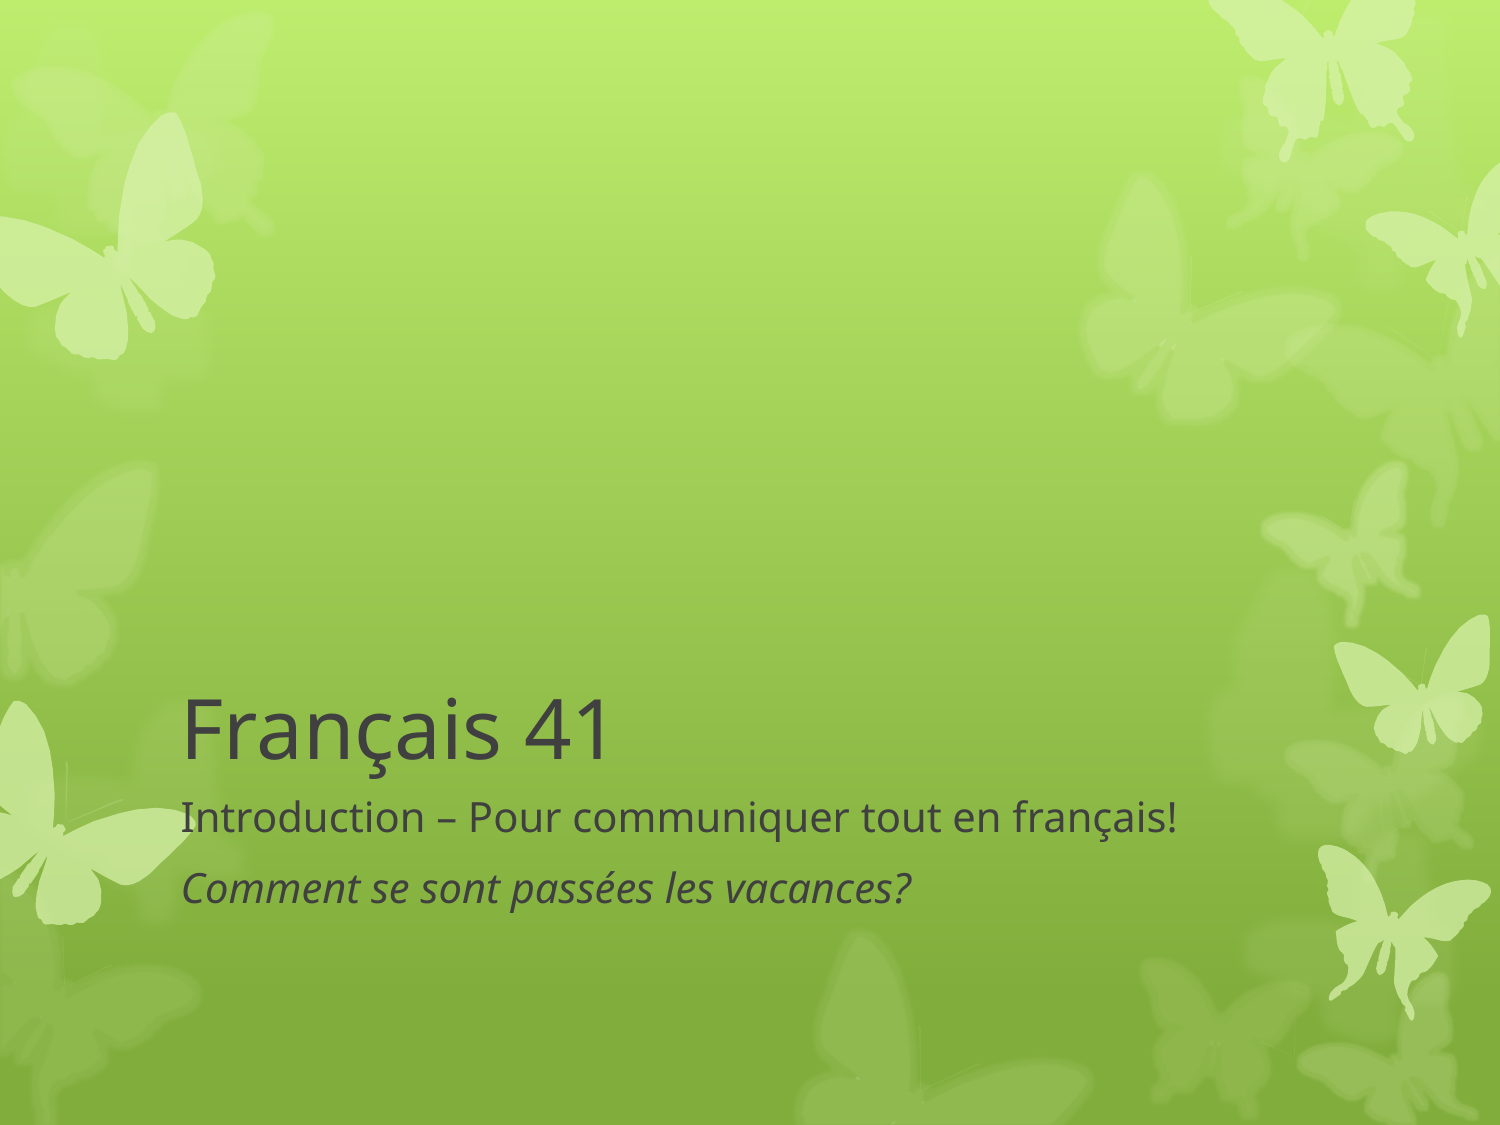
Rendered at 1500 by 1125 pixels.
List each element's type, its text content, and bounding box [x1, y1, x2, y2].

subtitle Introduction – Pour communiquer tout en français! Comment se sont passées les vacances? [165, 783, 1363, 925]
title Français 41 [165, 542, 1334, 783]
